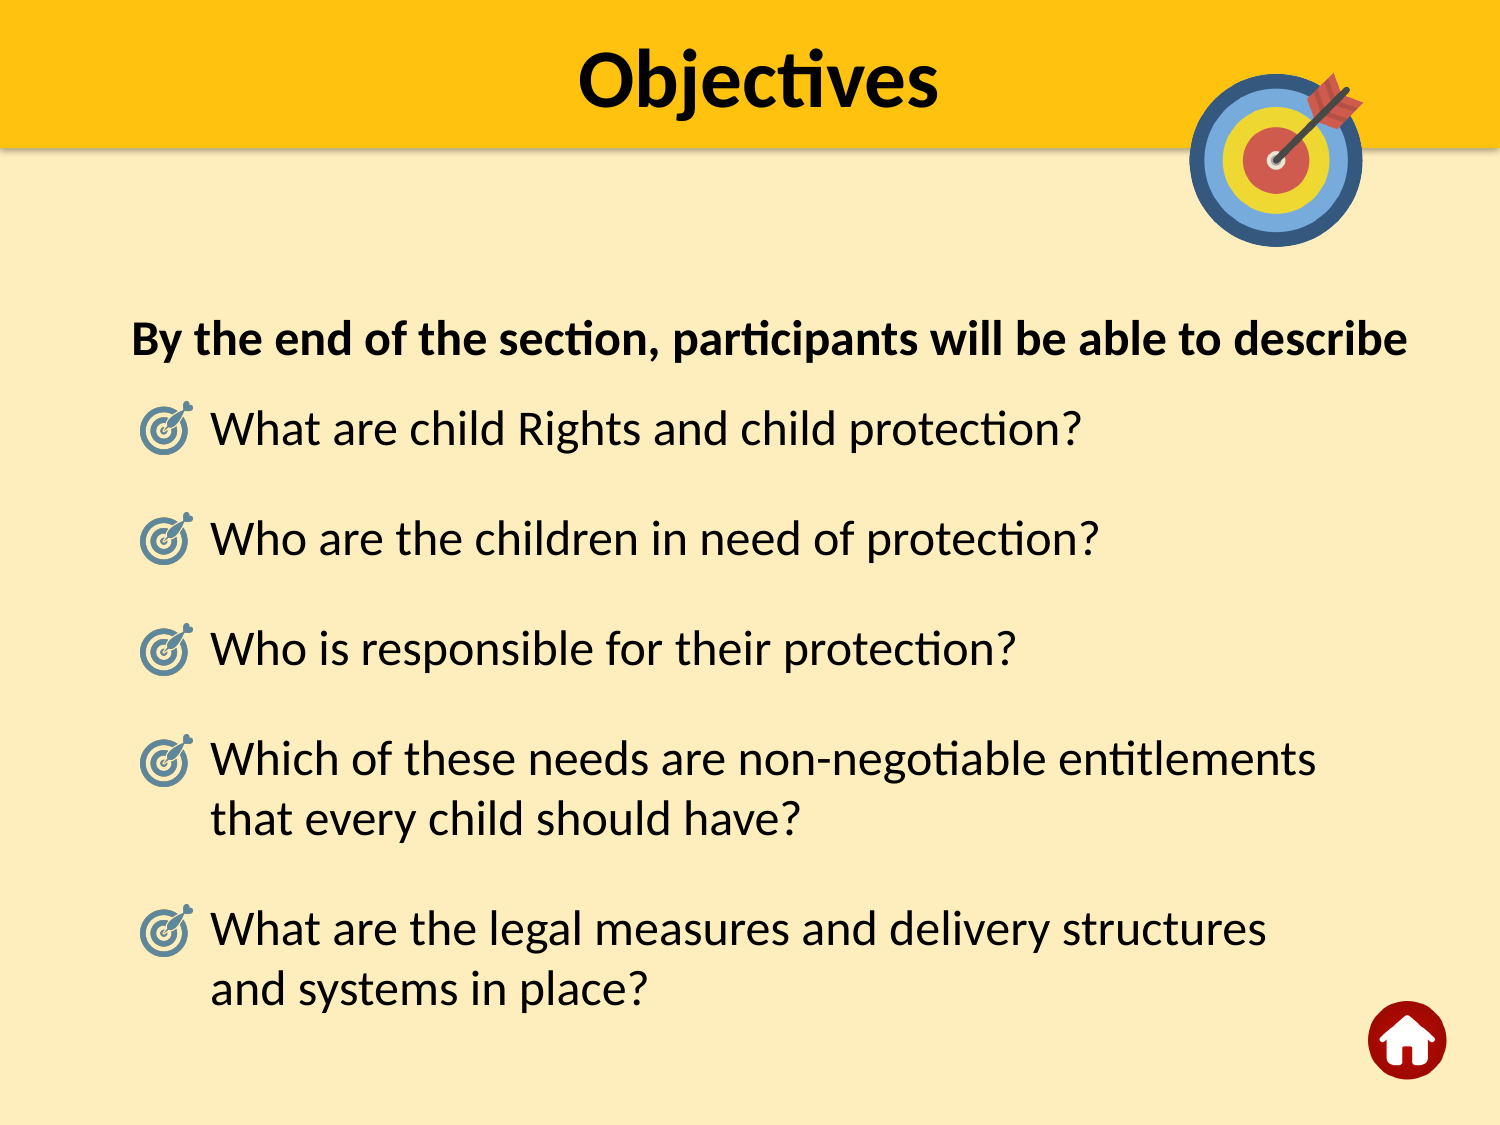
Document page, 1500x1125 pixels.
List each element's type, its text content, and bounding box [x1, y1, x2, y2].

title Objectives [0, 16, 1500, 116]
picture [1189, 72, 1365, 247]
text_box By the end of the section, participants will be able to describe [116, 297, 1436, 373]
picture [139, 623, 193, 676]
picture [139, 733, 193, 787]
picture [139, 904, 193, 958]
picture [139, 512, 193, 566]
picture [1359, 992, 1455, 1088]
list What are child Rights and child protection? Who are the children in need of protection? Who is responsible for their protection? Which of these needs are non-negotiable entitlements that every child should have? What are the legal measures and delivery structures and systems in place? [195, 388, 1337, 1057]
picture [139, 401, 193, 455]
